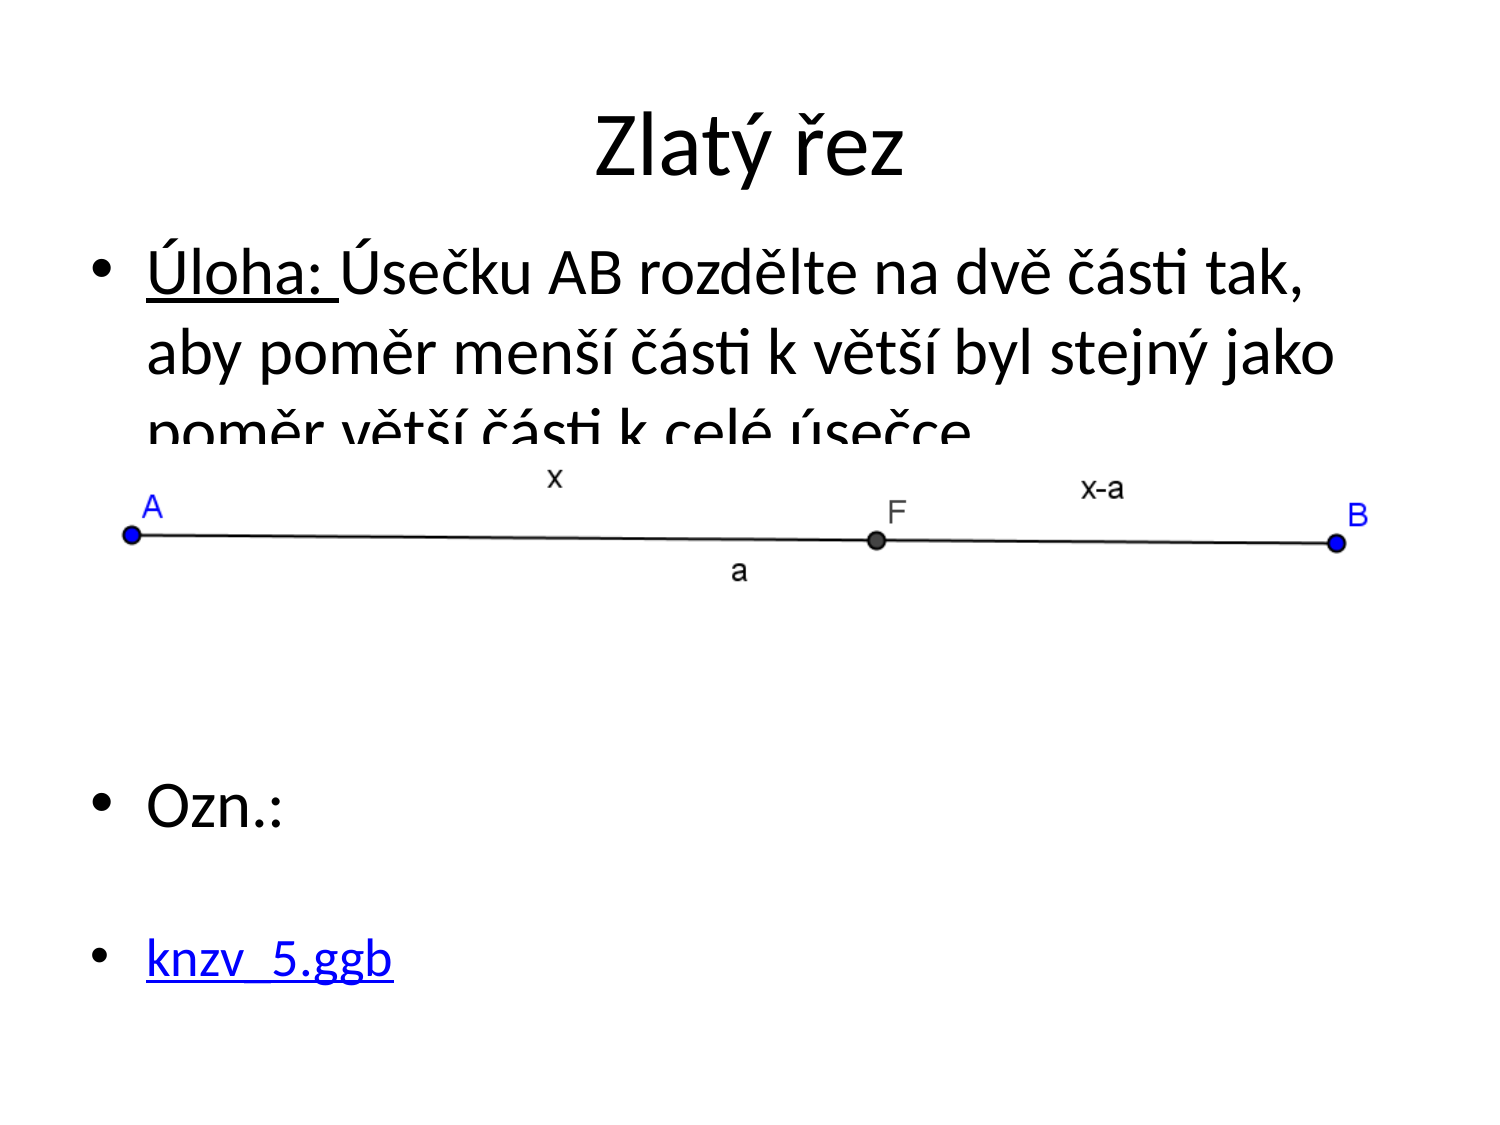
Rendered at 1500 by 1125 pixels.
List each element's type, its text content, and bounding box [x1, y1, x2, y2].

title Zlatý řez [75, 45, 1425, 233]
picture [41, 444, 1473, 639]
